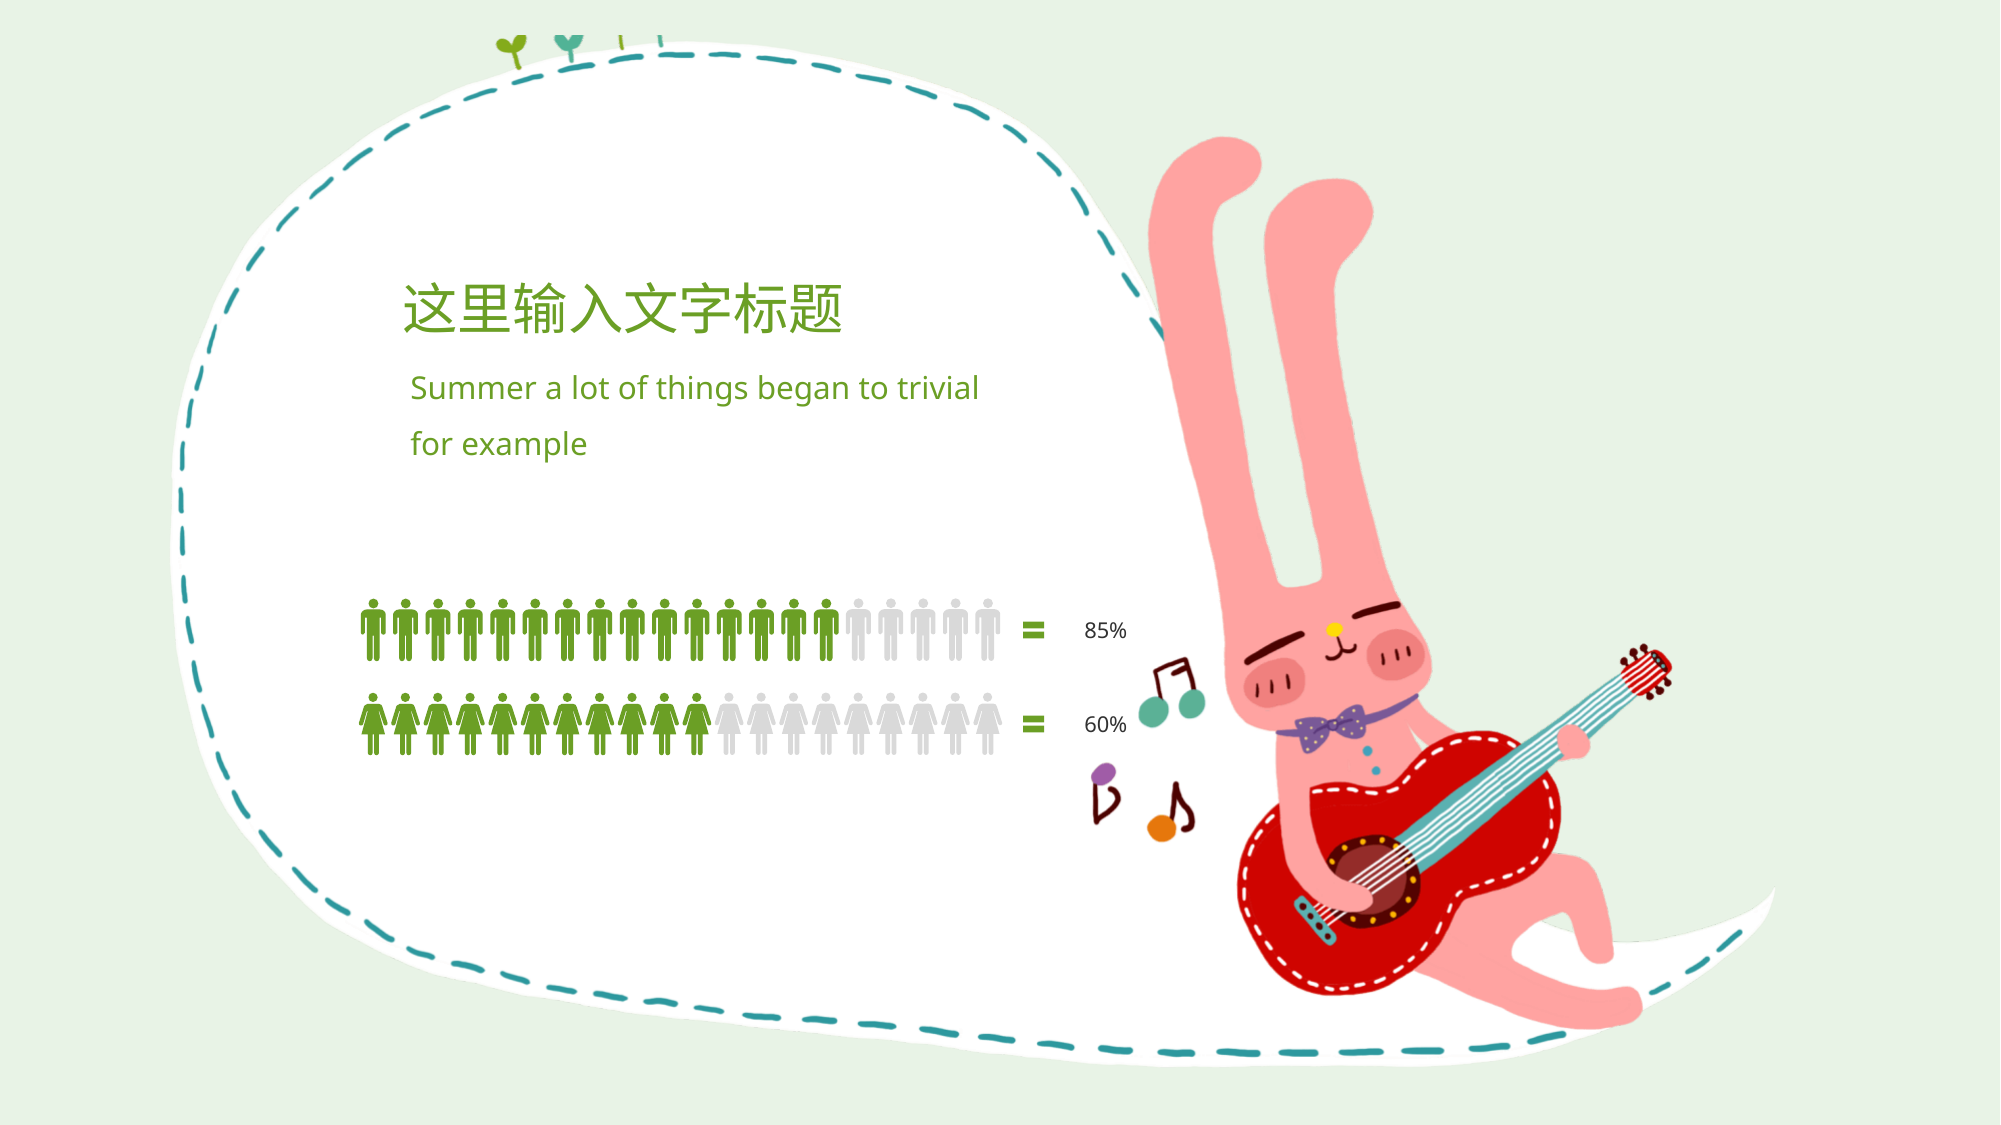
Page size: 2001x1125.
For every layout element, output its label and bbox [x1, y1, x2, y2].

text_box [358, 598, 1145, 756]
picture [117, 35, 1803, 1107]
